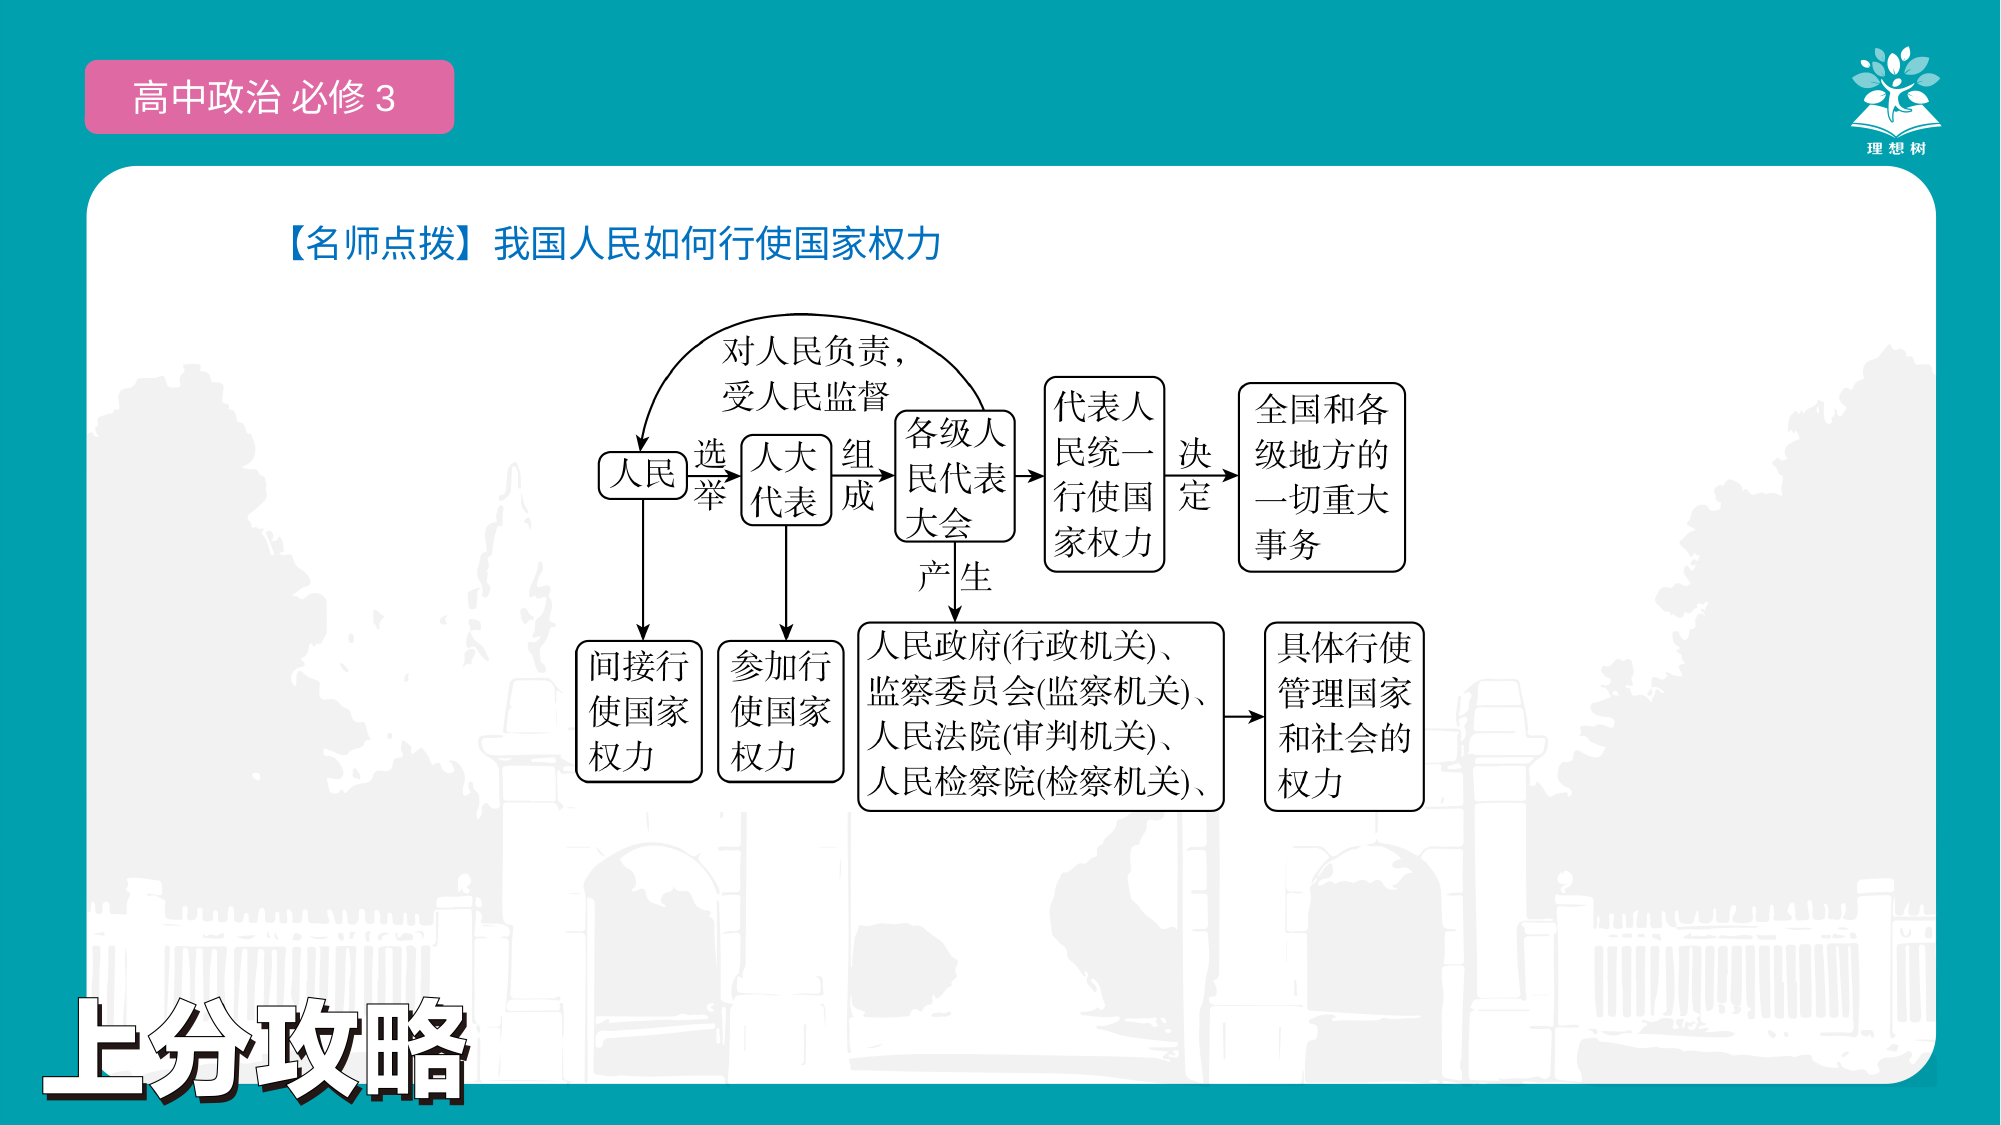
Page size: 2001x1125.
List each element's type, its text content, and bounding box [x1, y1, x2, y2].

text_box 【名师点拨】我国人民如何行使国家权力 [253, 212, 1751, 273]
picture [0, 0, 2001, 1125]
text_box 高中政治 必修3 [83, 58, 456, 135]
